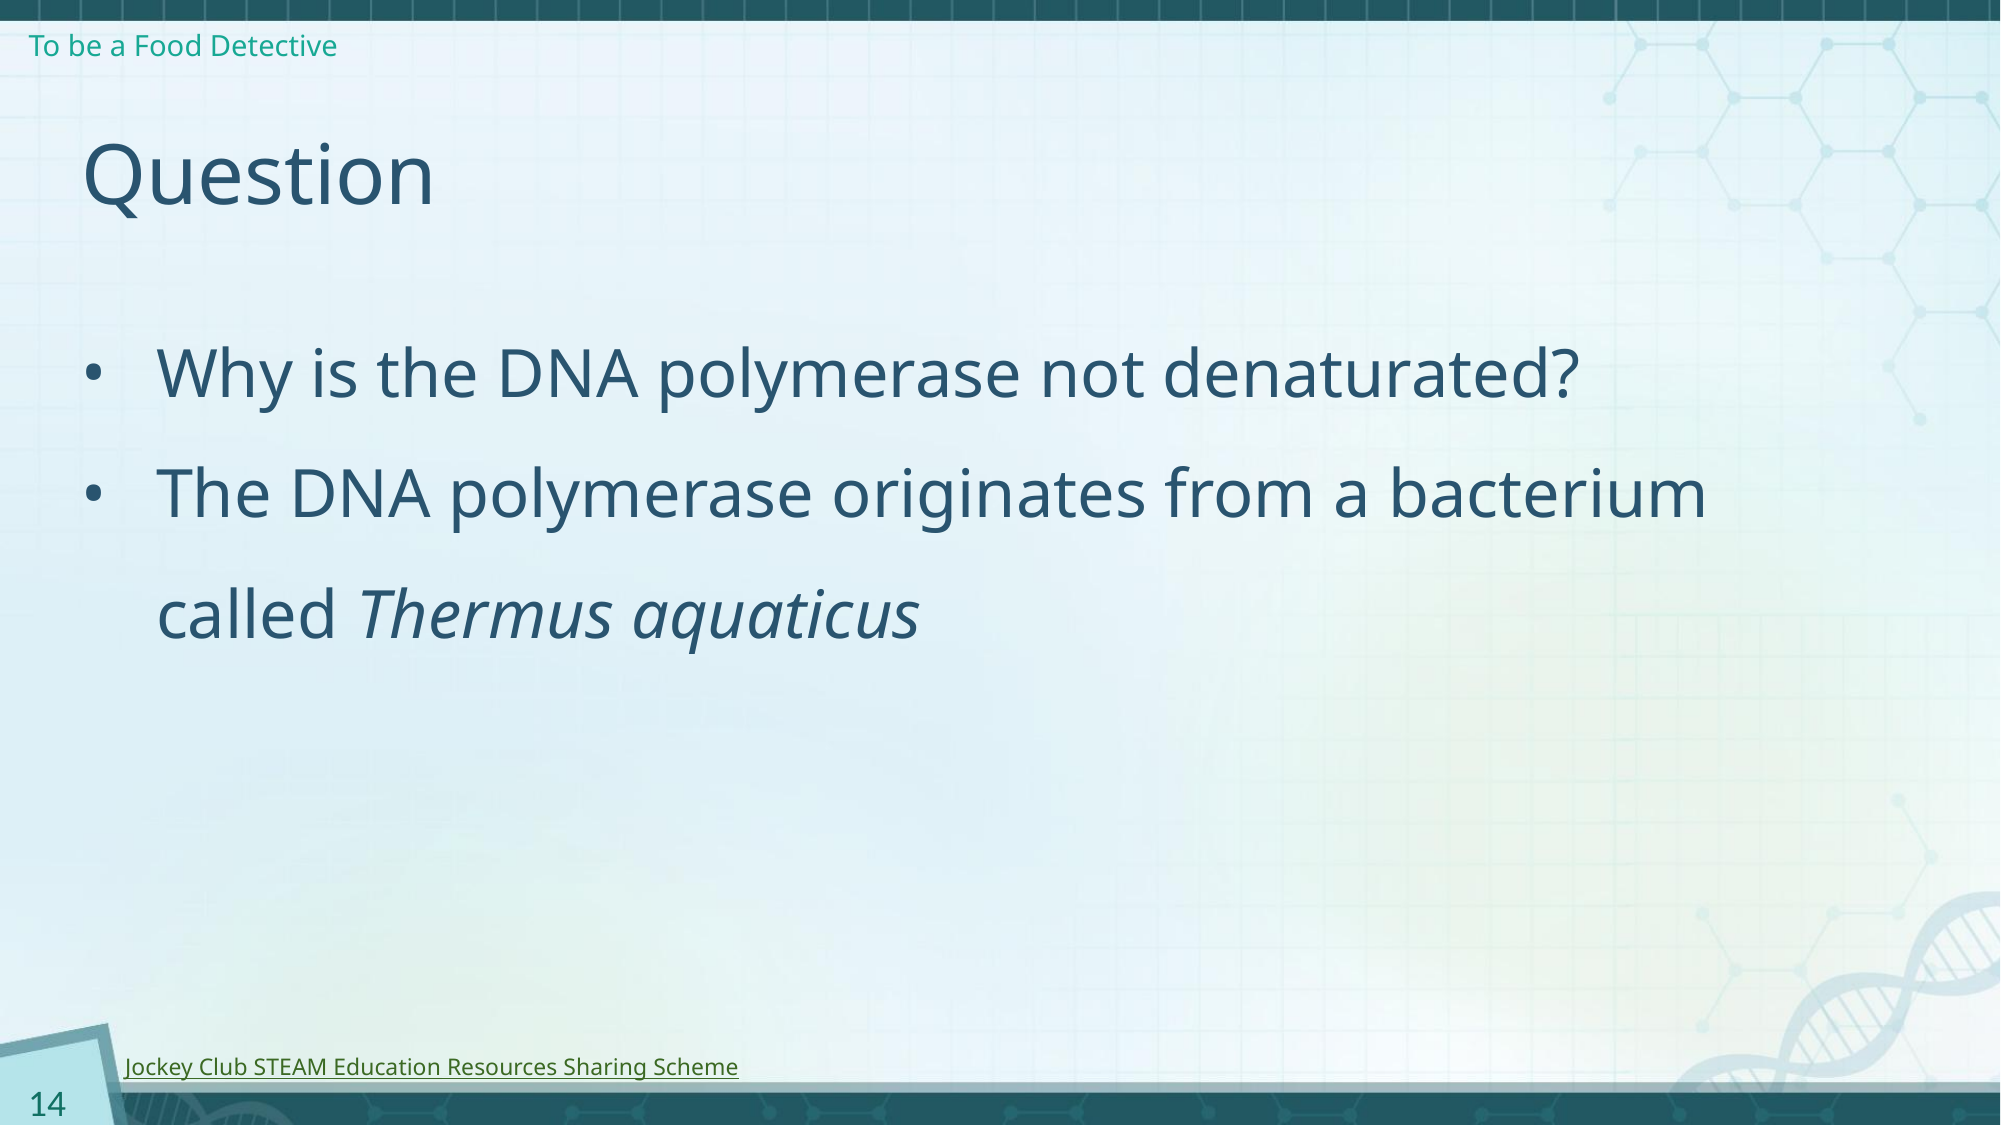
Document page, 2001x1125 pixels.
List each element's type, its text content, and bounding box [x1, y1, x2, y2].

slide_number 14 [0, 1071, 96, 1125]
picture [0, 0, 2001, 1125]
list Why is the DNA polymerase not denaturated? The DNA polymerase originates from a bacterium called Thermus aquaticus [61, 281, 1862, 1040]
title Question [61, 63, 1571, 279]
